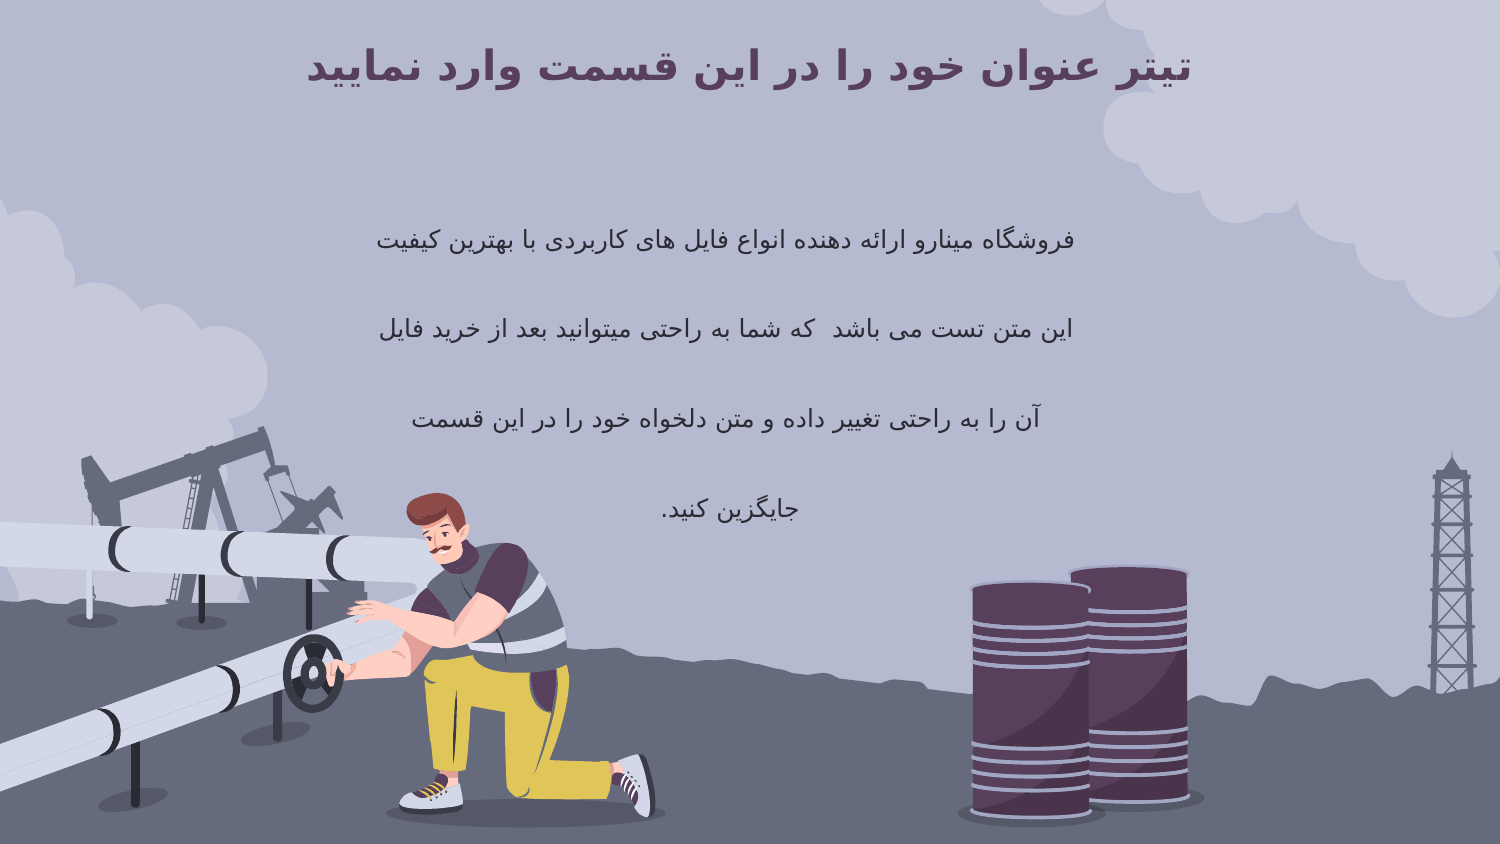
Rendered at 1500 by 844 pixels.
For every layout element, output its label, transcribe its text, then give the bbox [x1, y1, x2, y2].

text_box [323, 485, 336, 491]
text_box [1055, 564, 1205, 813]
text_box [957, 579, 1107, 828]
text_box فروشگاه مینارو ارائه دهنده انواع فایل های کاربردی با بهترین کیفیت این متن تست می باشد که شما به راحتی میتوانید بعد از خرید فایل آن را به راحتی تغییر داده و متن دلخواه خود را در این قسمت جایگزین کنید. [357, 155, 1095, 530]
text_box [81, 426, 295, 491]
text_box تیتر عنوان خود را در این قسمت وارد نمایید [0, 6, 1500, 96]
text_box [0, 492, 667, 828]
